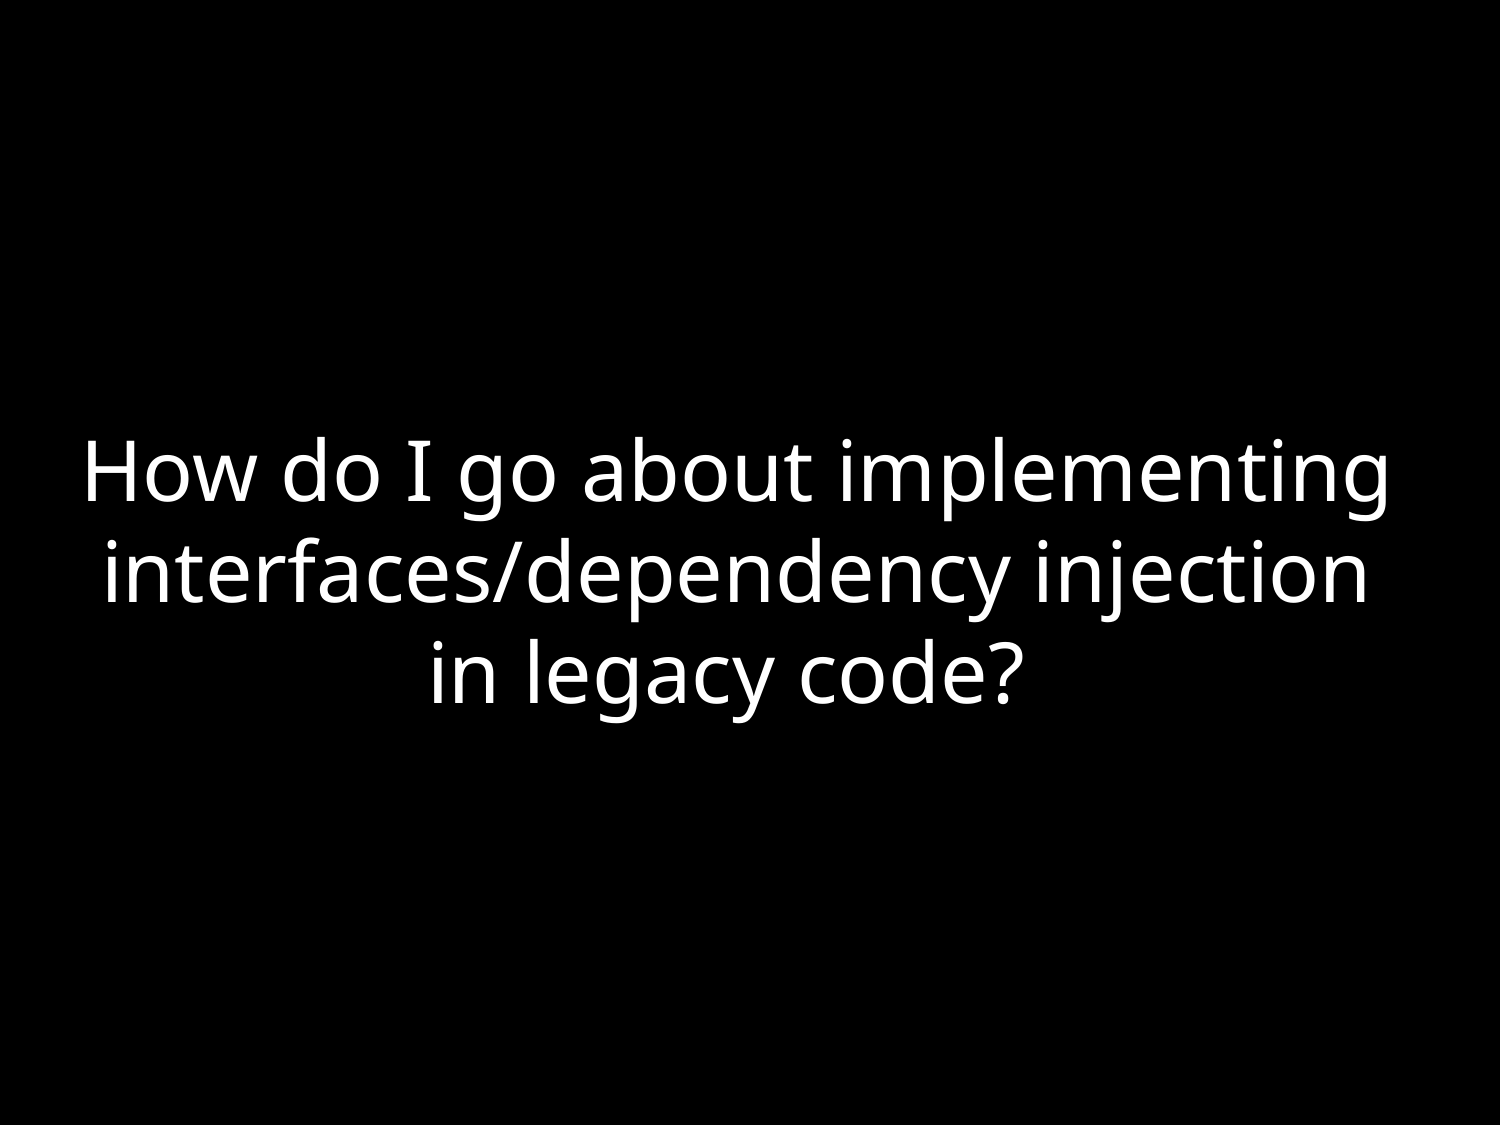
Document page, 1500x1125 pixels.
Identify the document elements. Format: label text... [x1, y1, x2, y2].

title How do I go about implementing interfaces/dependency injection in legacy code? [62, 362, 1413, 775]
